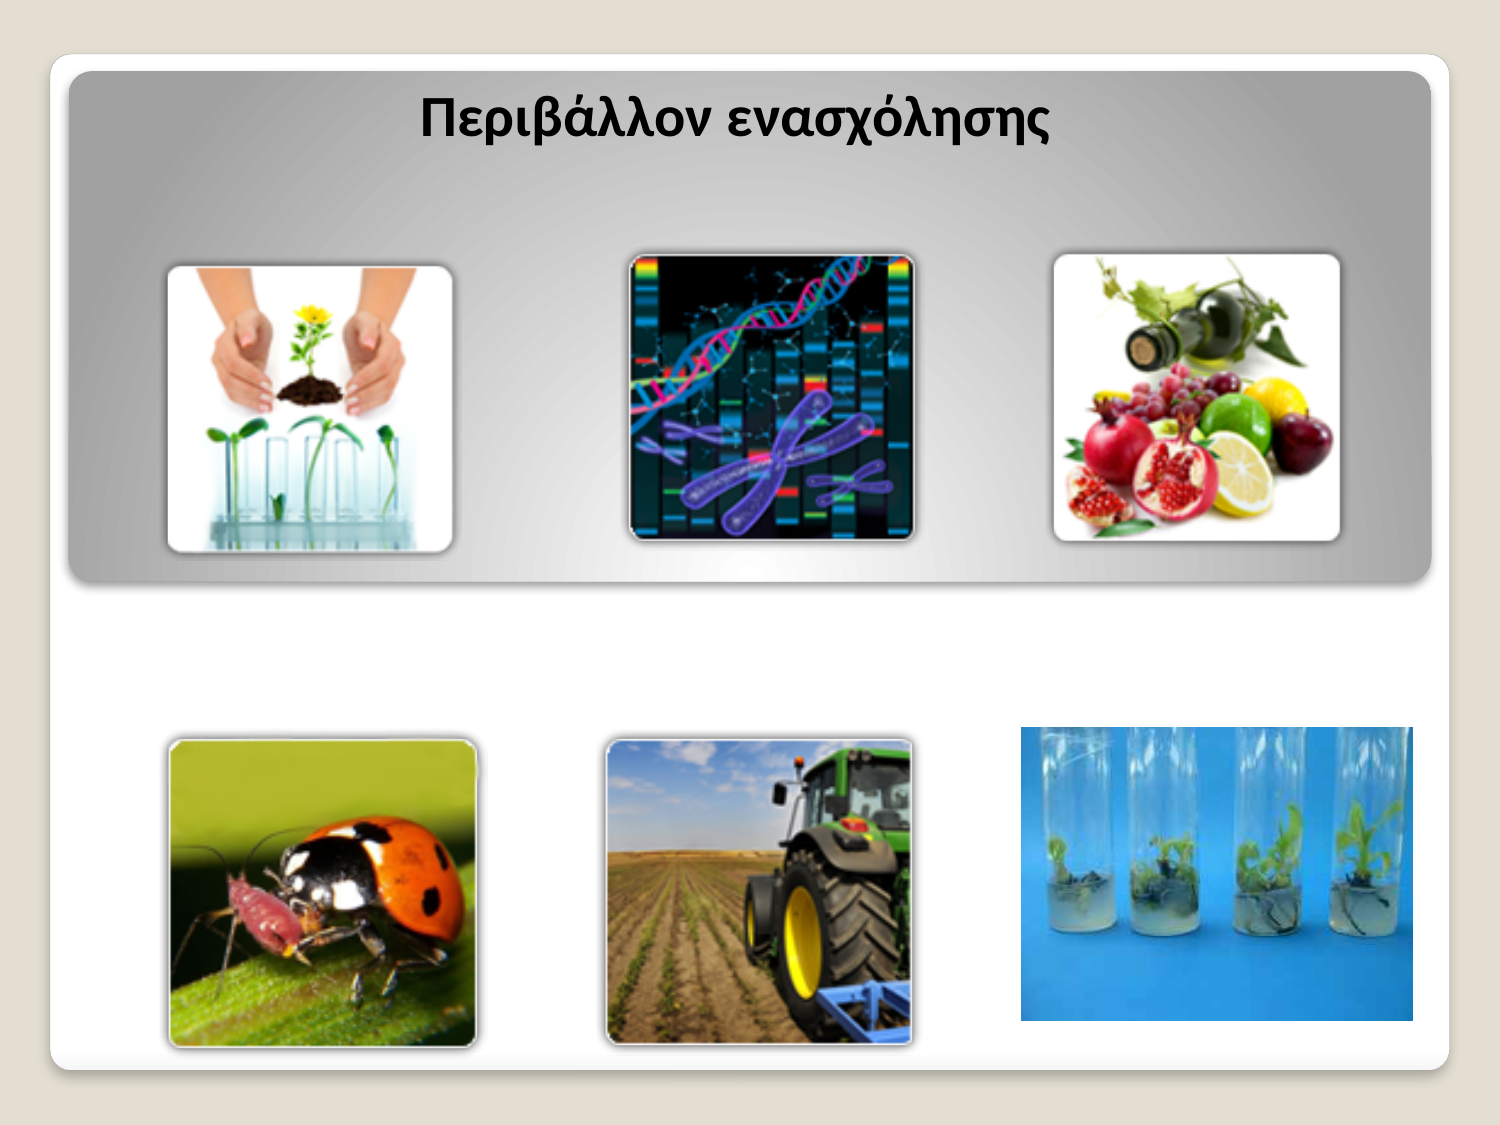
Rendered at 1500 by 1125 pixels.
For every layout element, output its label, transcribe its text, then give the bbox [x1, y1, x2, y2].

picture [159, 727, 488, 1059]
picture [619, 243, 925, 551]
text_box Περιβάλλον ενασχόλησης [76, 70, 1395, 156]
picture [1021, 727, 1413, 1022]
picture [596, 727, 923, 1057]
picture [1045, 243, 1351, 551]
picture [159, 255, 462, 561]
